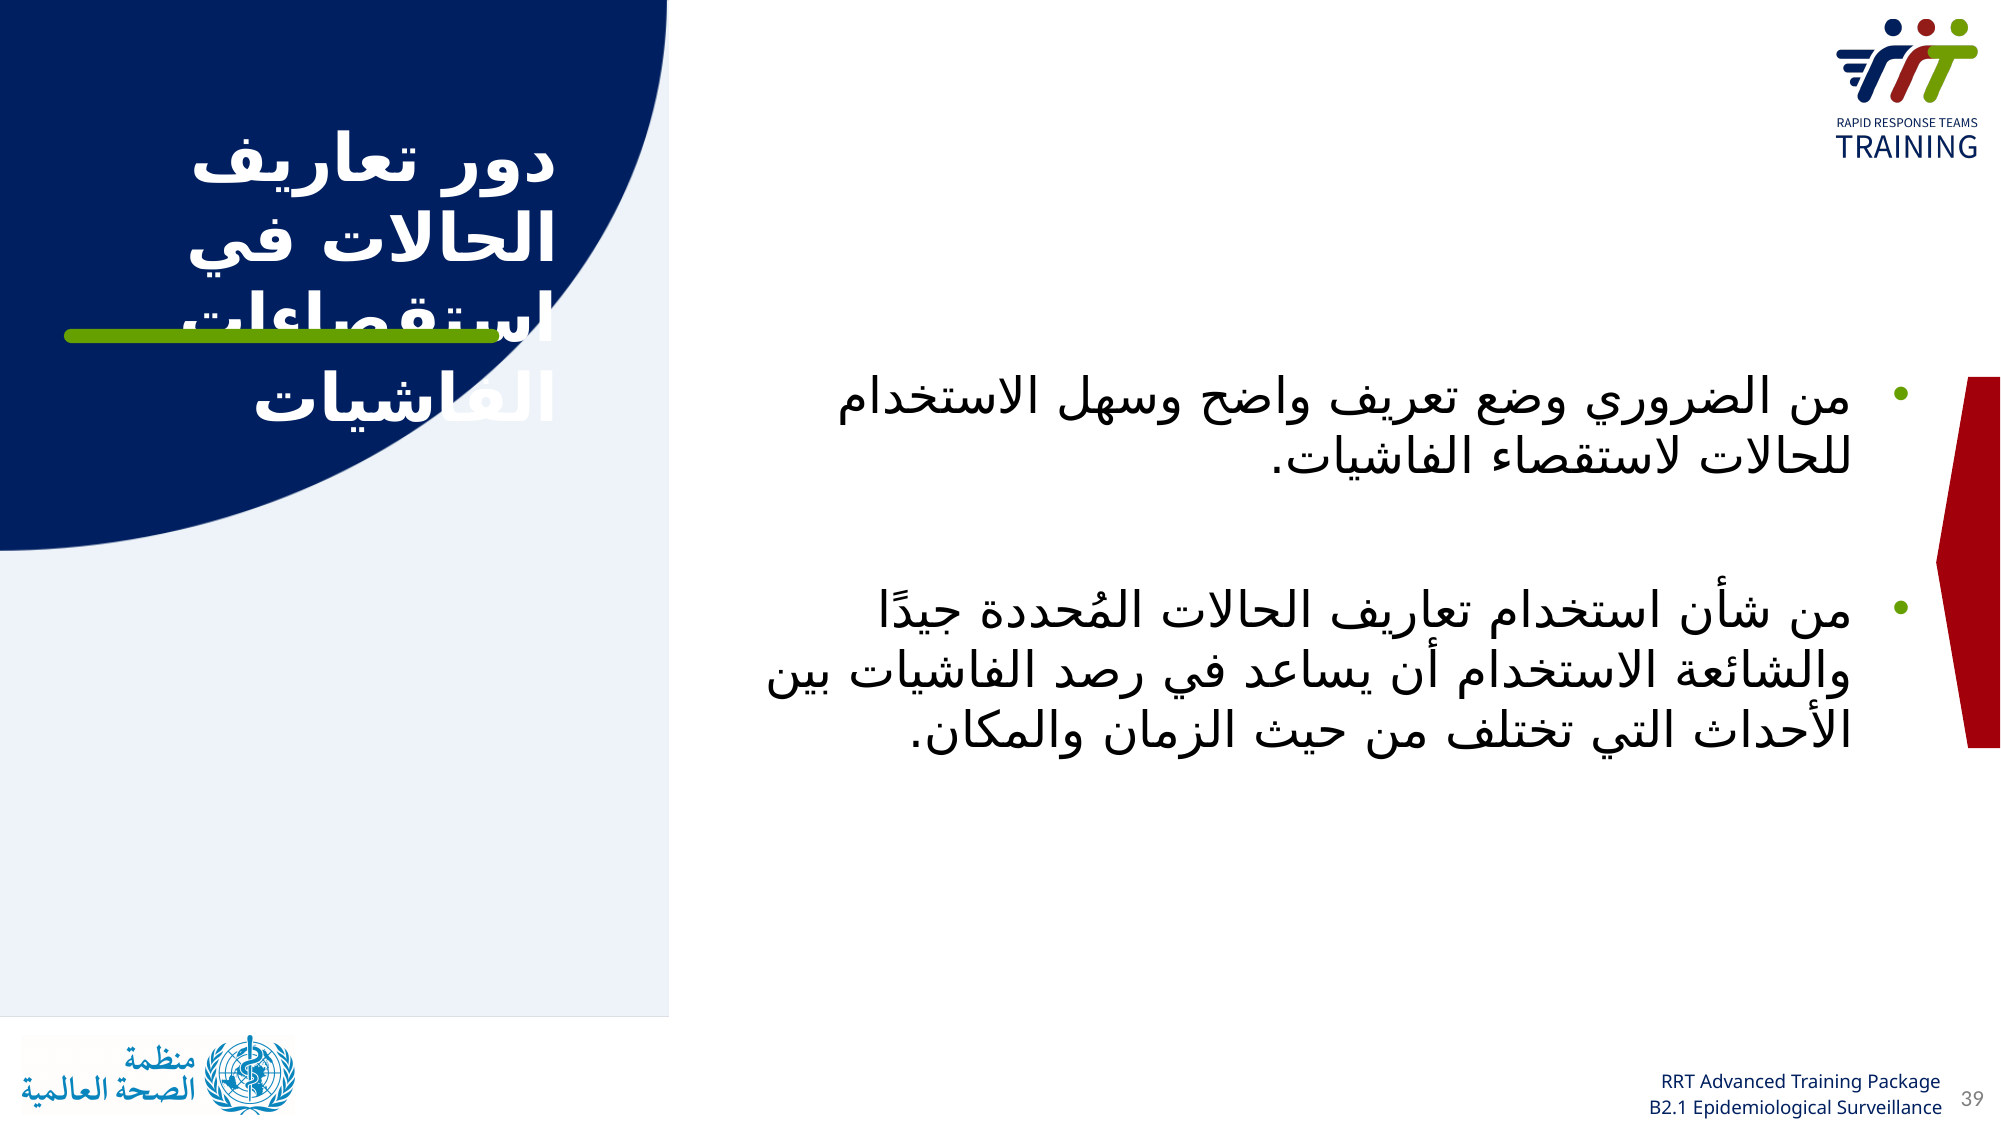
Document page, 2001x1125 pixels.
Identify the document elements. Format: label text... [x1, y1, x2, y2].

picture [0, 0, 669, 1018]
text_box [63, 328, 500, 344]
picture [252, 1050, 258, 1059]
text_box دور تعاريف الحالات في استقصاءات الفاشيات [7, 107, 566, 456]
text_box من الضروري وضع تعريف واضح وسهل الاستخدام للحالات لاستقصاء الفاشيات. من شأن استخدام تعاريف الحالات المُحددة جيدًا والشائعة الاستخدام أن يساعد في رصد الفاشيات بين الأحداث التي تختلف من حيث الزمان والمكان. [712, 356, 1918, 765]
picture [1835, 19, 1978, 167]
picture [22, 1035, 295, 1115]
